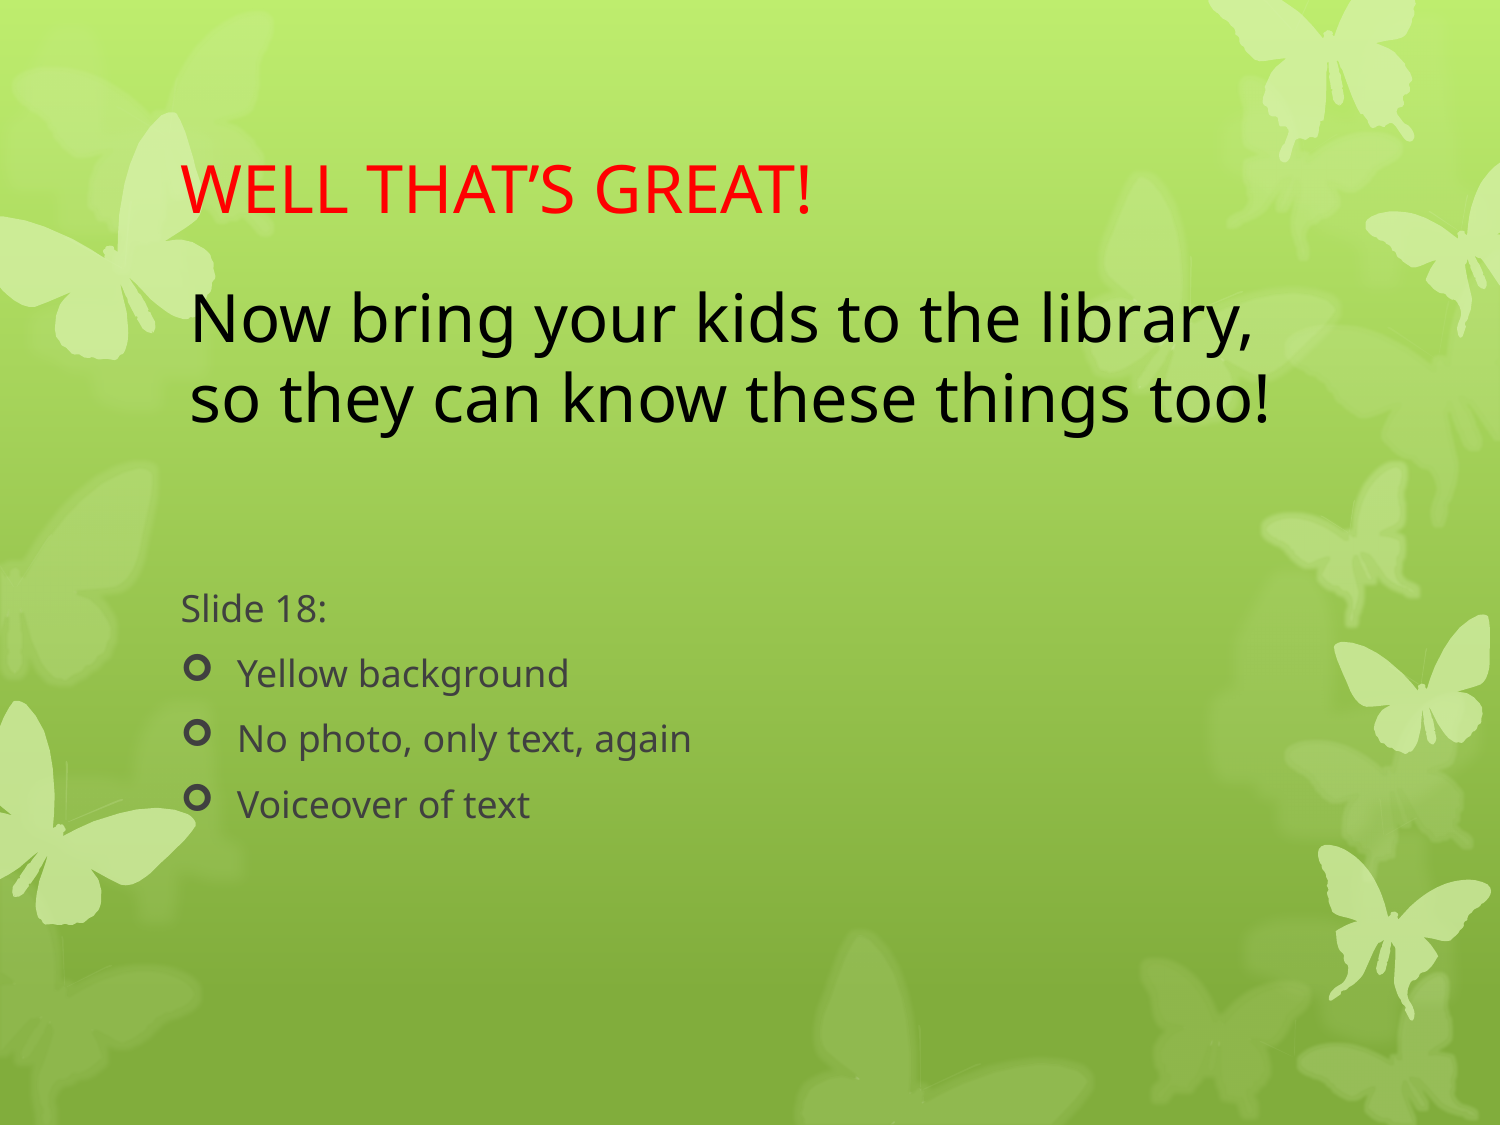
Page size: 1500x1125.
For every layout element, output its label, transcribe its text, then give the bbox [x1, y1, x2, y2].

title WELL THAT’S GREAT! [165, 110, 1335, 263]
list Slide 18: Yellow background No photo, only text, again Voiceover of text [165, 450, 1335, 962]
text_box Now bring your kids to the library, so they can know these things too! [174, 211, 1344, 500]
